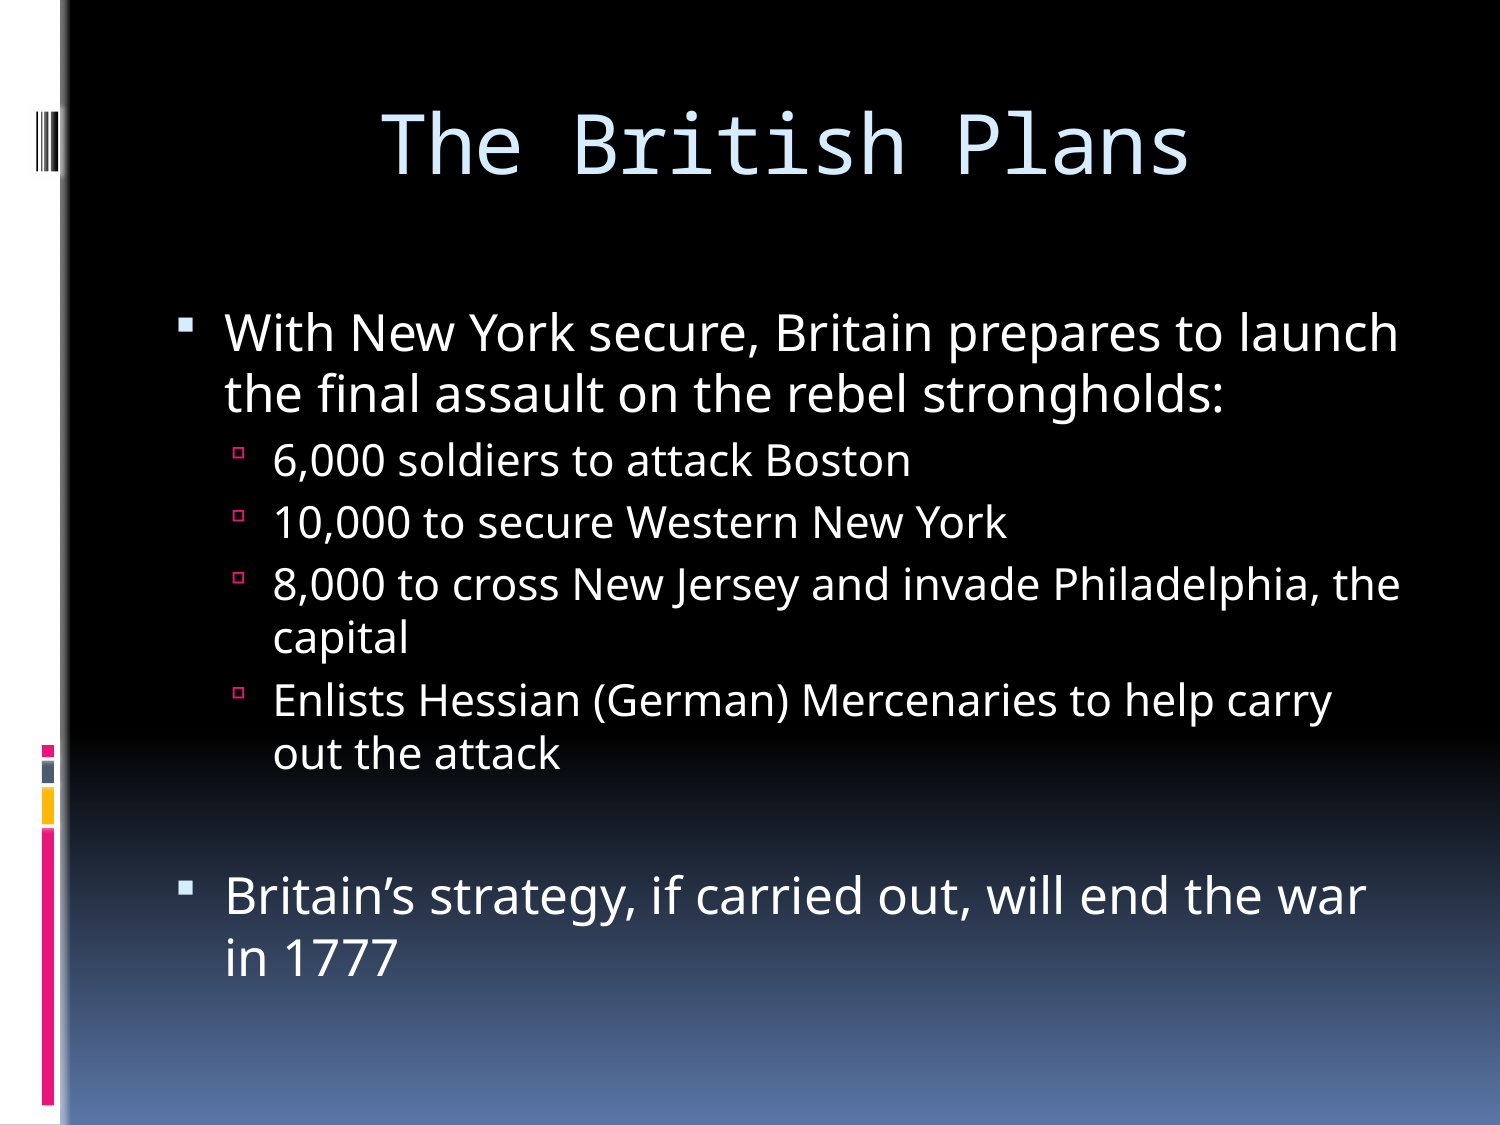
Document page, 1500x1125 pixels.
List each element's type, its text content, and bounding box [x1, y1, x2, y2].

title The British Plans [150, 83, 1425, 234]
list With New York secure, Britain prepares to launch the final assault on the rebel strongholds: 6,000 soldiers to attack Boston 10,000 to secure Western New York 8,000 to cross New Jersey and invade Philadelphia, the capital Enlists Hessian (German) Mercenaries to help carry out the attack Britain’s strategy, if carried out, will end the war in 1777 [150, 292, 1425, 1043]
